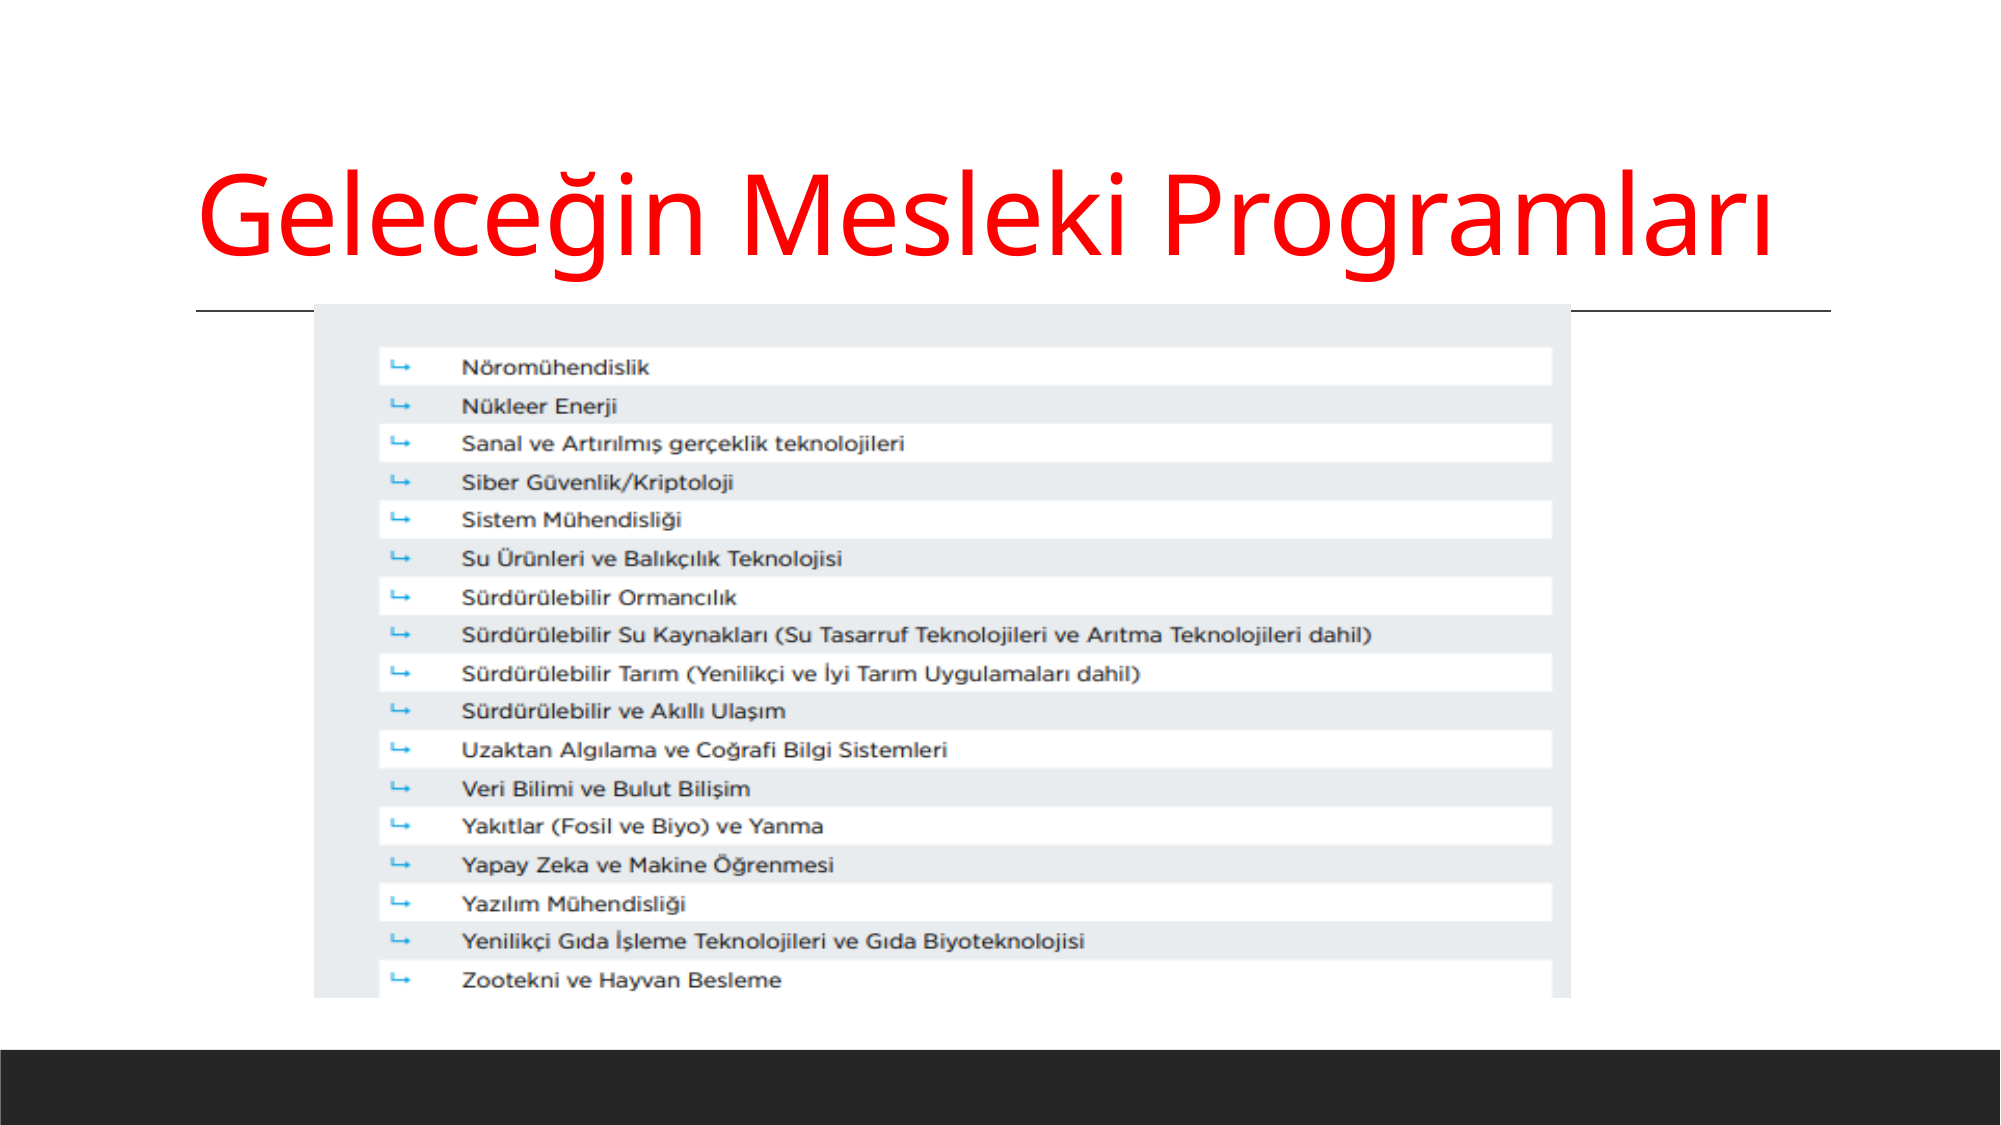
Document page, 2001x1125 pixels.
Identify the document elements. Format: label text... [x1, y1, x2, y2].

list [313, 304, 1571, 999]
title Geleceğin Mesleki Programları [180, 47, 1830, 285]
